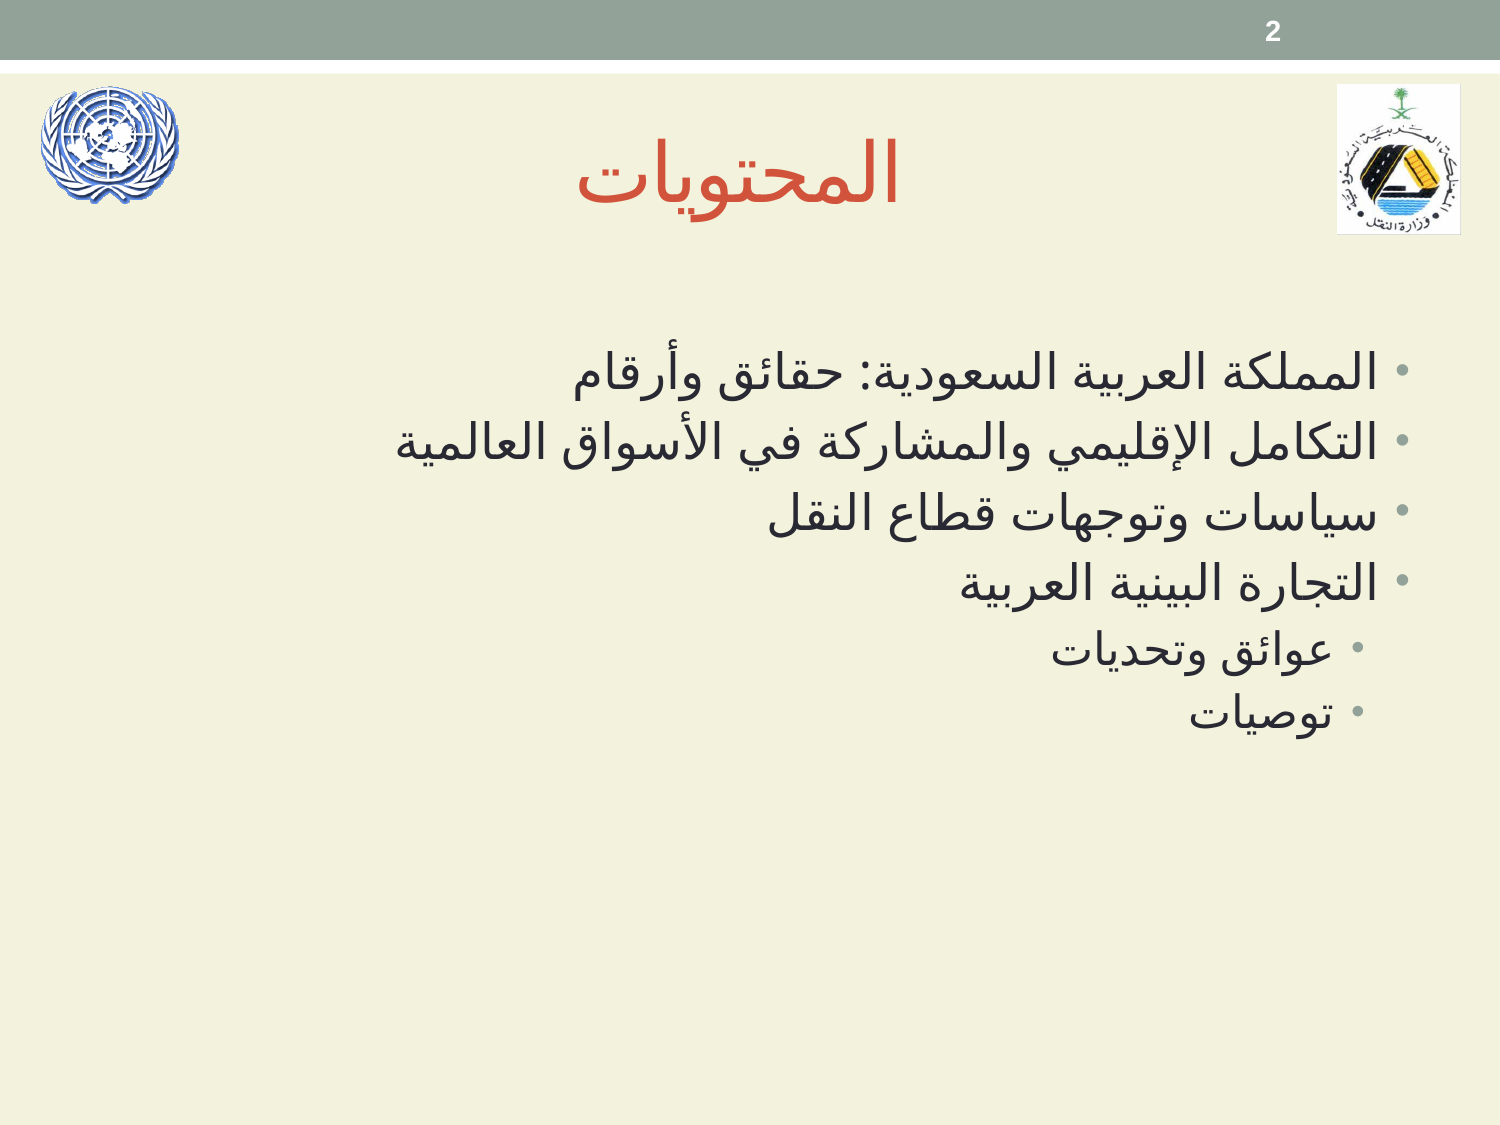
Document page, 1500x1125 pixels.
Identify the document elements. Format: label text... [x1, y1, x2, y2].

list المملكة العربية السعودية: حقائق وأرقام التكامل الإقليمي والمشاركة في الأسواق العالمية سياسات وتوجهات قطاع النقل التجارة البينية العربية عوائق وتحديات توصيات [75, 262, 1425, 1063]
picture [1337, 84, 1461, 236]
picture [37, 84, 180, 206]
title المحتويات [75, 87, 1425, 250]
slide_number 2 [1250, 3, 1425, 57]
